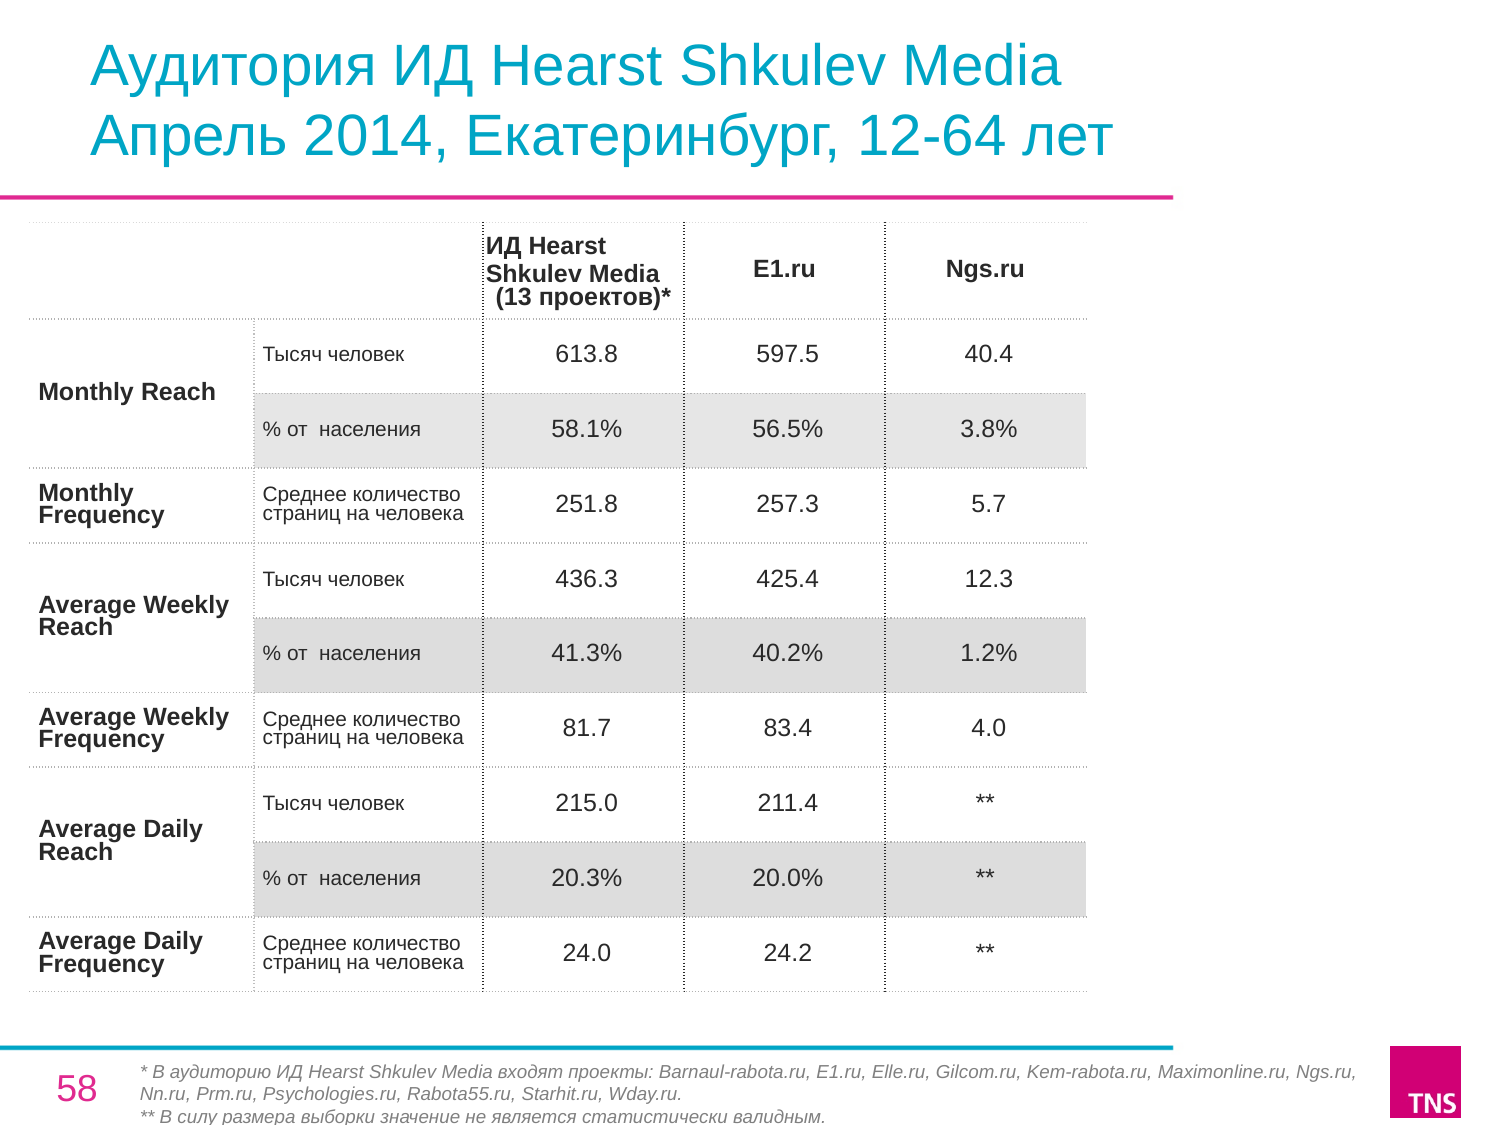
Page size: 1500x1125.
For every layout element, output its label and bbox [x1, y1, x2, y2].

slide_number [40, 1055, 125, 1125]
picture [0, 0, 1500, 1125]
text_box [125, 1052, 1400, 1125]
table_header [29, 223, 1086, 319]
title [74, 8, 1476, 187]
table_cell [29, 319, 1086, 992]
